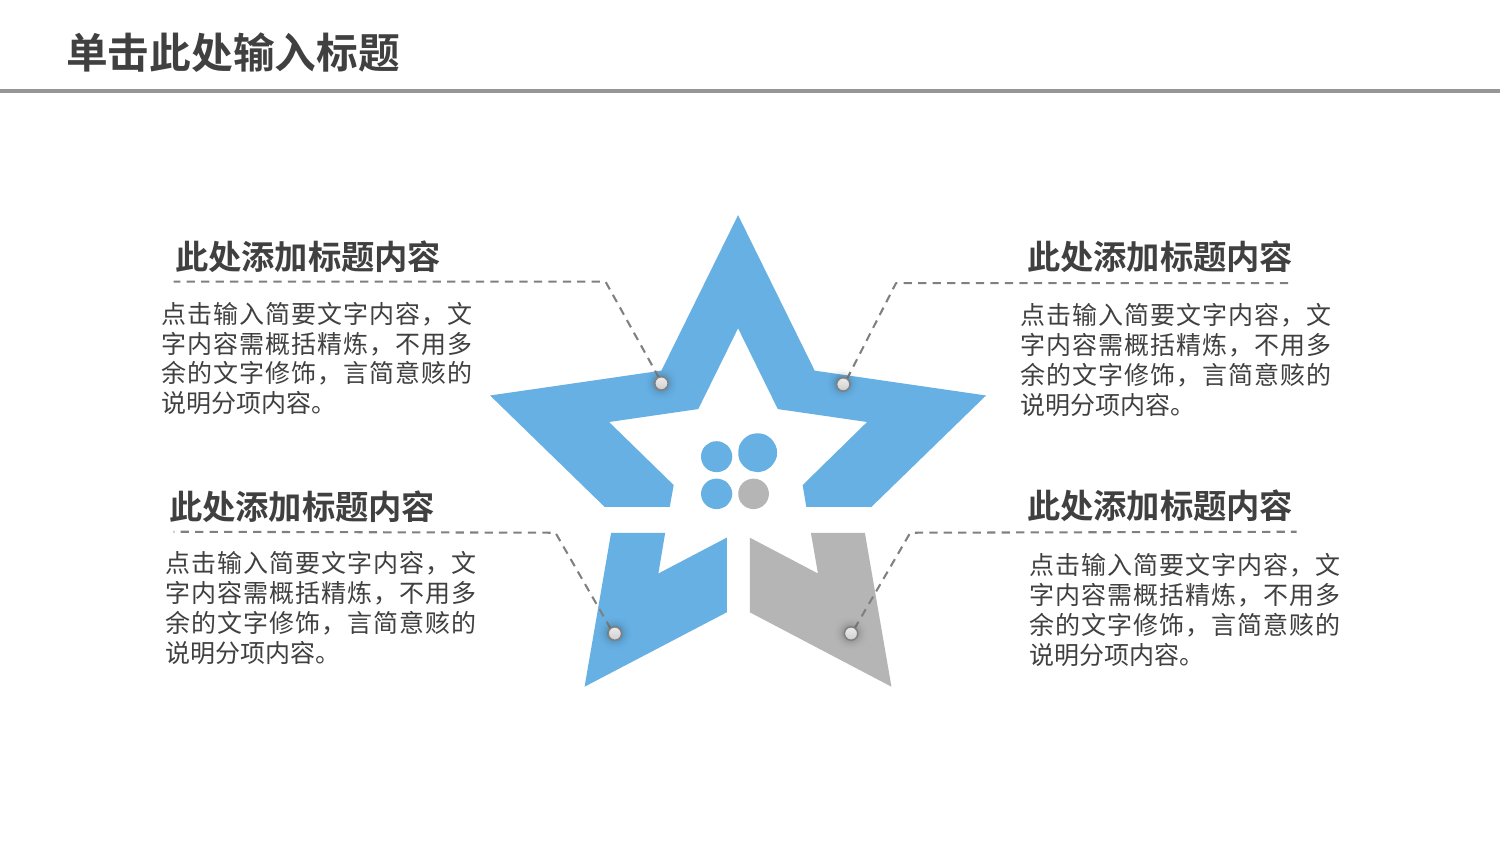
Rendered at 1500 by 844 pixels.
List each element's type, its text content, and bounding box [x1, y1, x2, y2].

text_box 此处添加标题内容 [1012, 458, 1321, 533]
text_box 单击此处输入标题 [51, 9, 443, 85]
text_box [173, 531, 622, 641]
text_box 点击输入简要文字内容，文字内容需概括精炼，不用多余的文字修饰，言简意赅的说明分项内容。 [154, 541, 484, 673]
text_box 此处添加标题内容 [1012, 209, 1321, 284]
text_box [836, 282, 1294, 392]
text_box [173, 281, 669, 391]
text_box 点击输入简要文字内容，文字内容需概括精炼，不用多余的文字修饰，言简意赅的说明分项内容。 [150, 292, 484, 424]
text_box 此处添加标题内容 [160, 209, 484, 284]
text_box 点击输入简要文字内容，文字内容需概括精炼，不用多余的文字修饰，言简意赅的说明分项内容。 [1018, 543, 1353, 675]
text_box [844, 531, 1297, 641]
text_box 此处添加标题内容 [154, 458, 478, 534]
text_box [489, 214, 987, 687]
text_box 点击输入简要文字内容，文字内容需概括精炼，不用多余的文字修饰，言简意赅的说明分项内容。 [1009, 294, 1344, 426]
